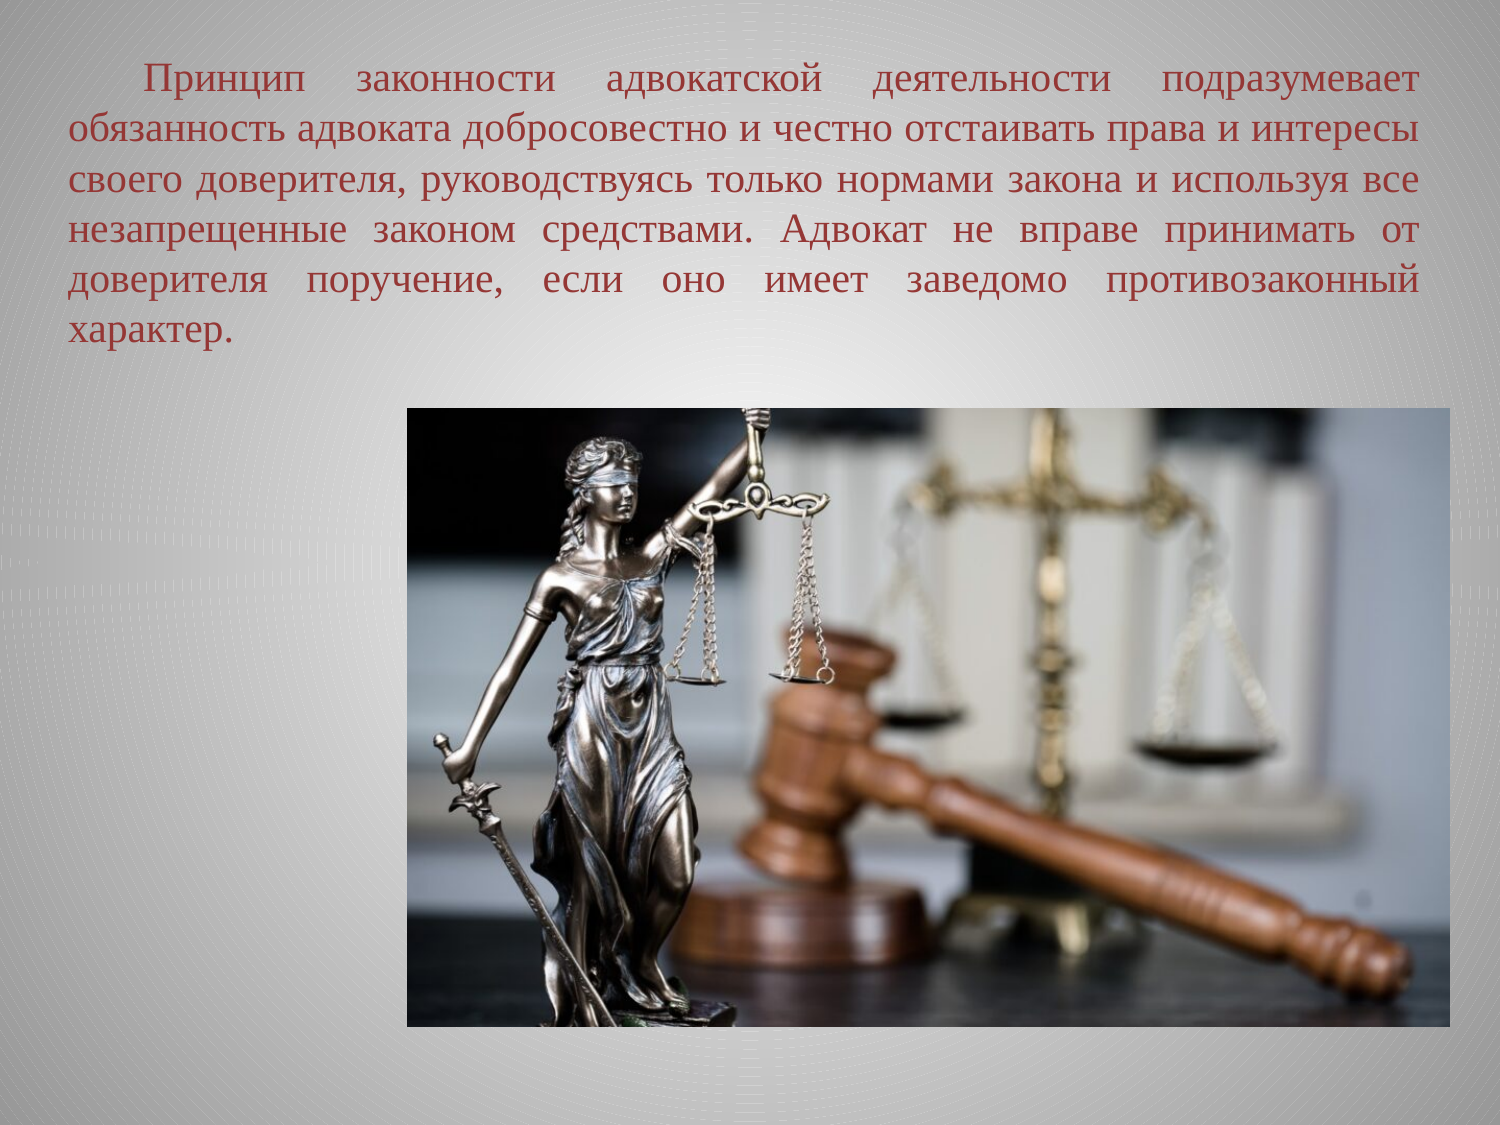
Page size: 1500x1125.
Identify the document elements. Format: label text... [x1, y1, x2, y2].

picture [407, 408, 1450, 1027]
list Принцип законности адвокатской деятельности подразумевает обязанность адвоката добросовестно и честно отстаивать права и интересы своего доверителя, руководствуясь только нормами закона и используя все незапрещенные законом средствами. Адвокат не вправе принимать от доверителя поручение, если оно имеет заведомо противозаконный характер. [53, 42, 1436, 1005]
